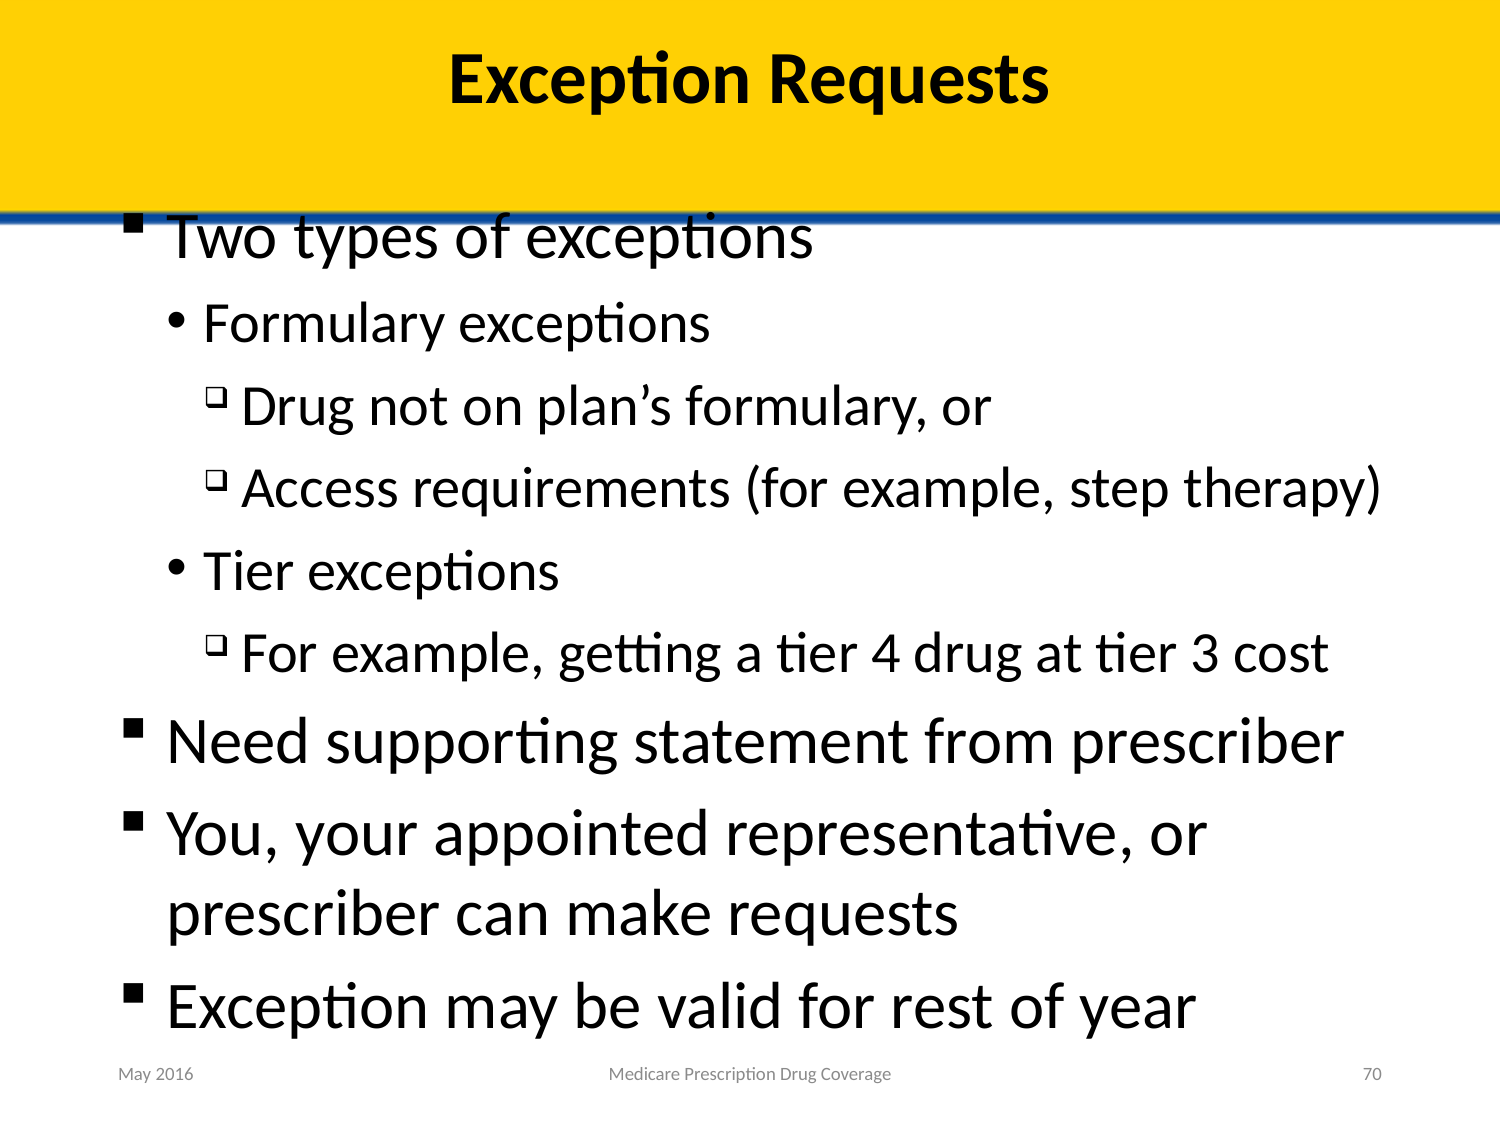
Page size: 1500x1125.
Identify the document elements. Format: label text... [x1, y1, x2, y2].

title Exception Requests [0, 2, 1500, 157]
footer Medicare Prescription Drug Coverage [496, 1042, 1004, 1103]
list Two types of exceptions Formulary exceptions Drug not on plan’s formulary, or Access requirements (for example, step therapy) Tier exceptions For example, getting a tier 4 drug at tier 3 cost Need supporting statement from prescriber You, your appointed representative, or prescriber can make requests Exception may be valid for rest of year [103, 184, 1417, 1014]
picture [0, 157, 1500, 1125]
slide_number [103, 1042, 441, 1103]
slide_number 70 [1059, 1042, 1397, 1103]
